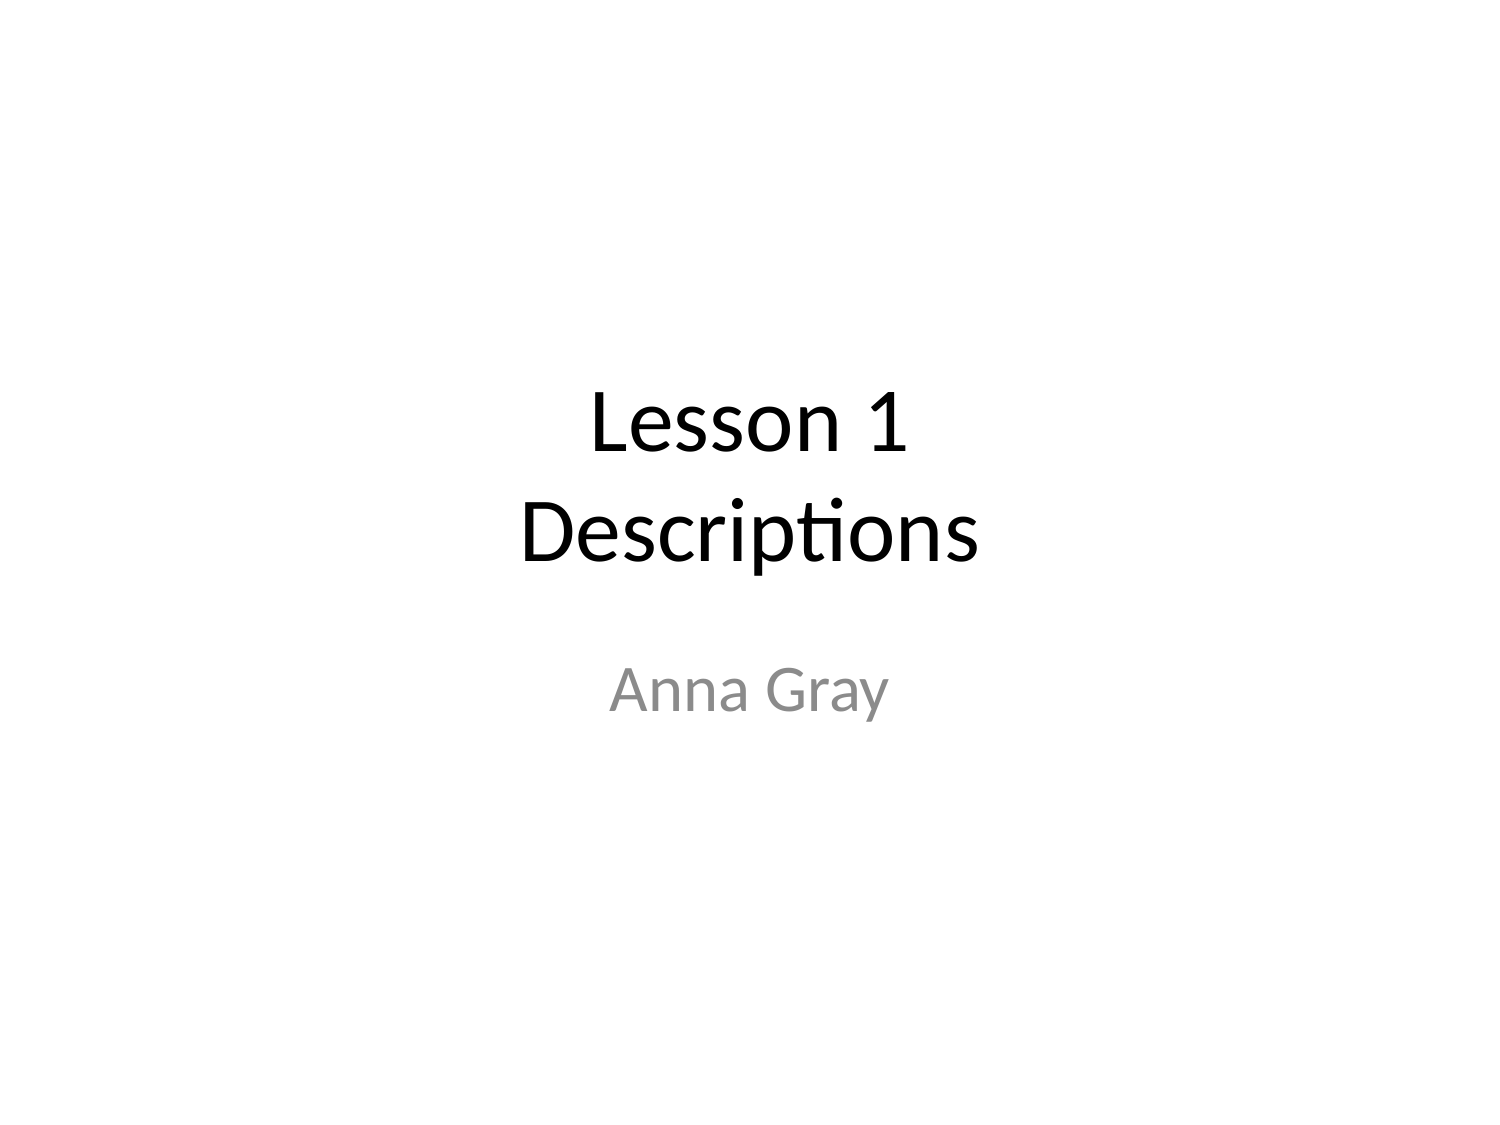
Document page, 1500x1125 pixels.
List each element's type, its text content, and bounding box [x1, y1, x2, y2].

title Lesson 1 Descriptions [112, 349, 1388, 591]
subtitle Anna Gray [225, 637, 1275, 925]
